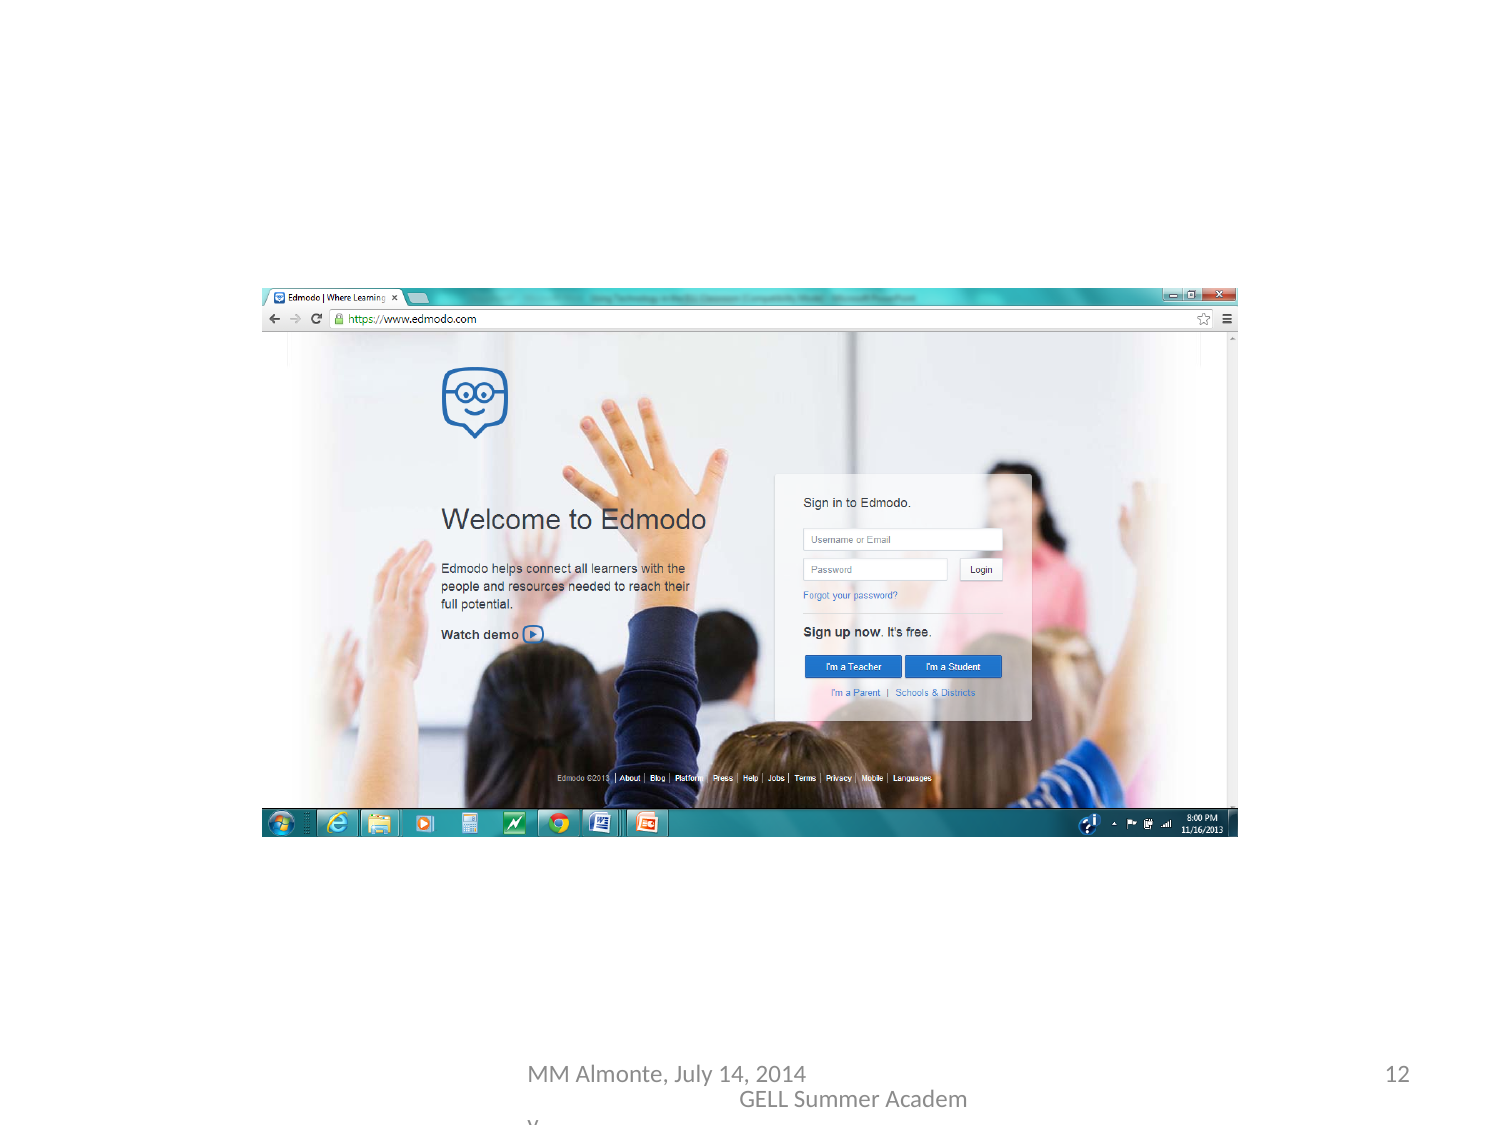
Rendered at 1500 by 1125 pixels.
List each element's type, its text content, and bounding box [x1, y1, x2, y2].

slide_number 12 [1074, 1042, 1425, 1103]
picture [262, 288, 1238, 837]
footer MM Almonte, July 14, 2014 GELL Summer Academy [512, 1042, 988, 1103]
